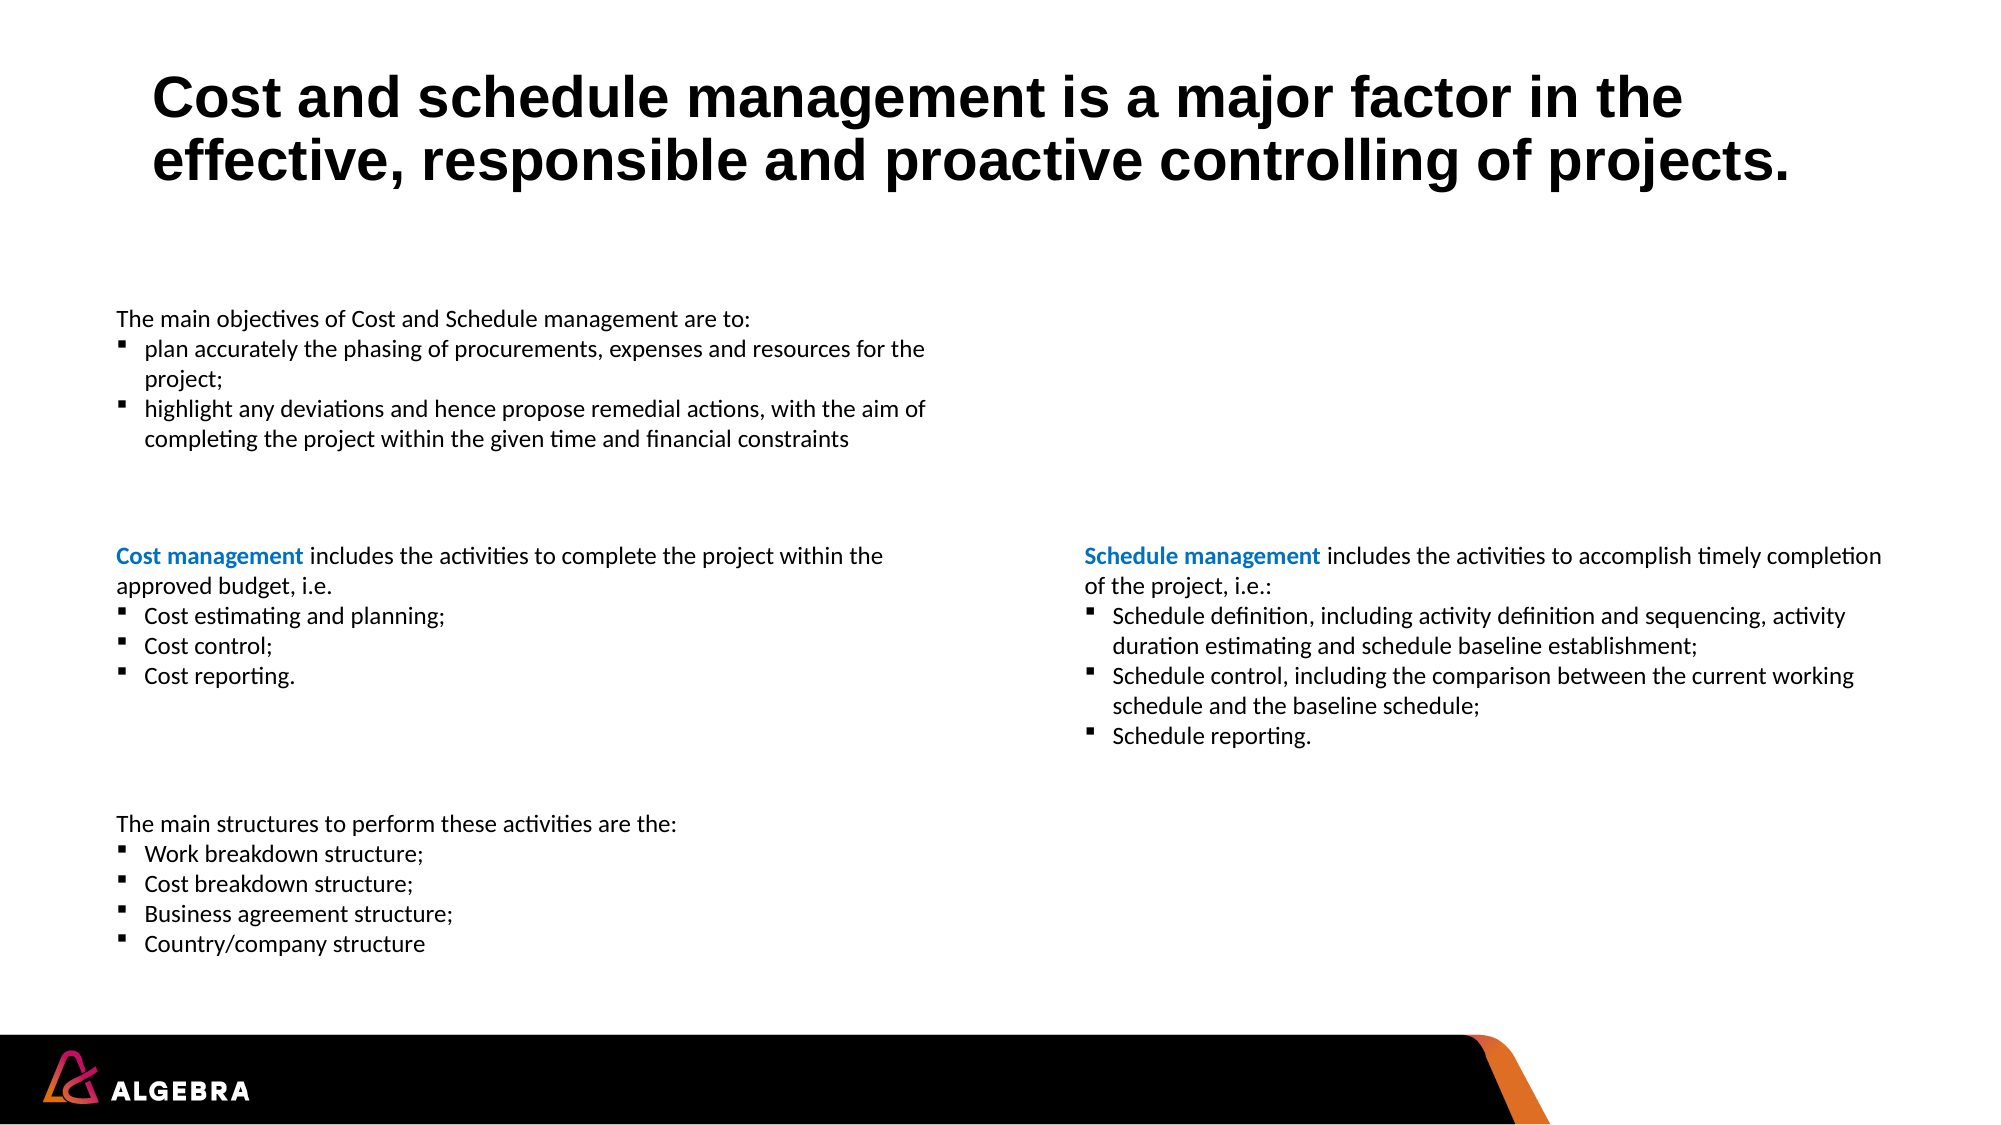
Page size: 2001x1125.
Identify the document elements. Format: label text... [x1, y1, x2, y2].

text_box The main structures to perform these activities are the: Work breakdown structure; Cost breakdown structure; Business agreement structure; Country/company structure [101, 799, 1001, 982]
picture [0, 1034, 1733, 1125]
text_box The main objectives of Cost and Schedule management are to: plan accurately the phasing of procurements, expenses and resources for the project; highlight any deviations and hence propose remedial actions, with the aim of completing the project within the given time and financial constraints [101, 294, 1001, 478]
text_box Schedule management includes the activities to accomplish timely completion of the project, i.e.: Schedule definition, including activity definition and sequencing, activity duration estimating and schedule baseline establishment; Schedule control, including the comparison between the current working schedule and the baseline schedule; Schedule reporting. [1069, 531, 1901, 771]
title Cost and schedule management is a major factor in the effective, responsible and proactive controlling of projects. [137, 59, 1863, 278]
text_box Cost management includes the activities to complete the project within the approved budget, i.e. Cost estimating and planning; Cost control; Cost reporting. [101, 531, 933, 771]
